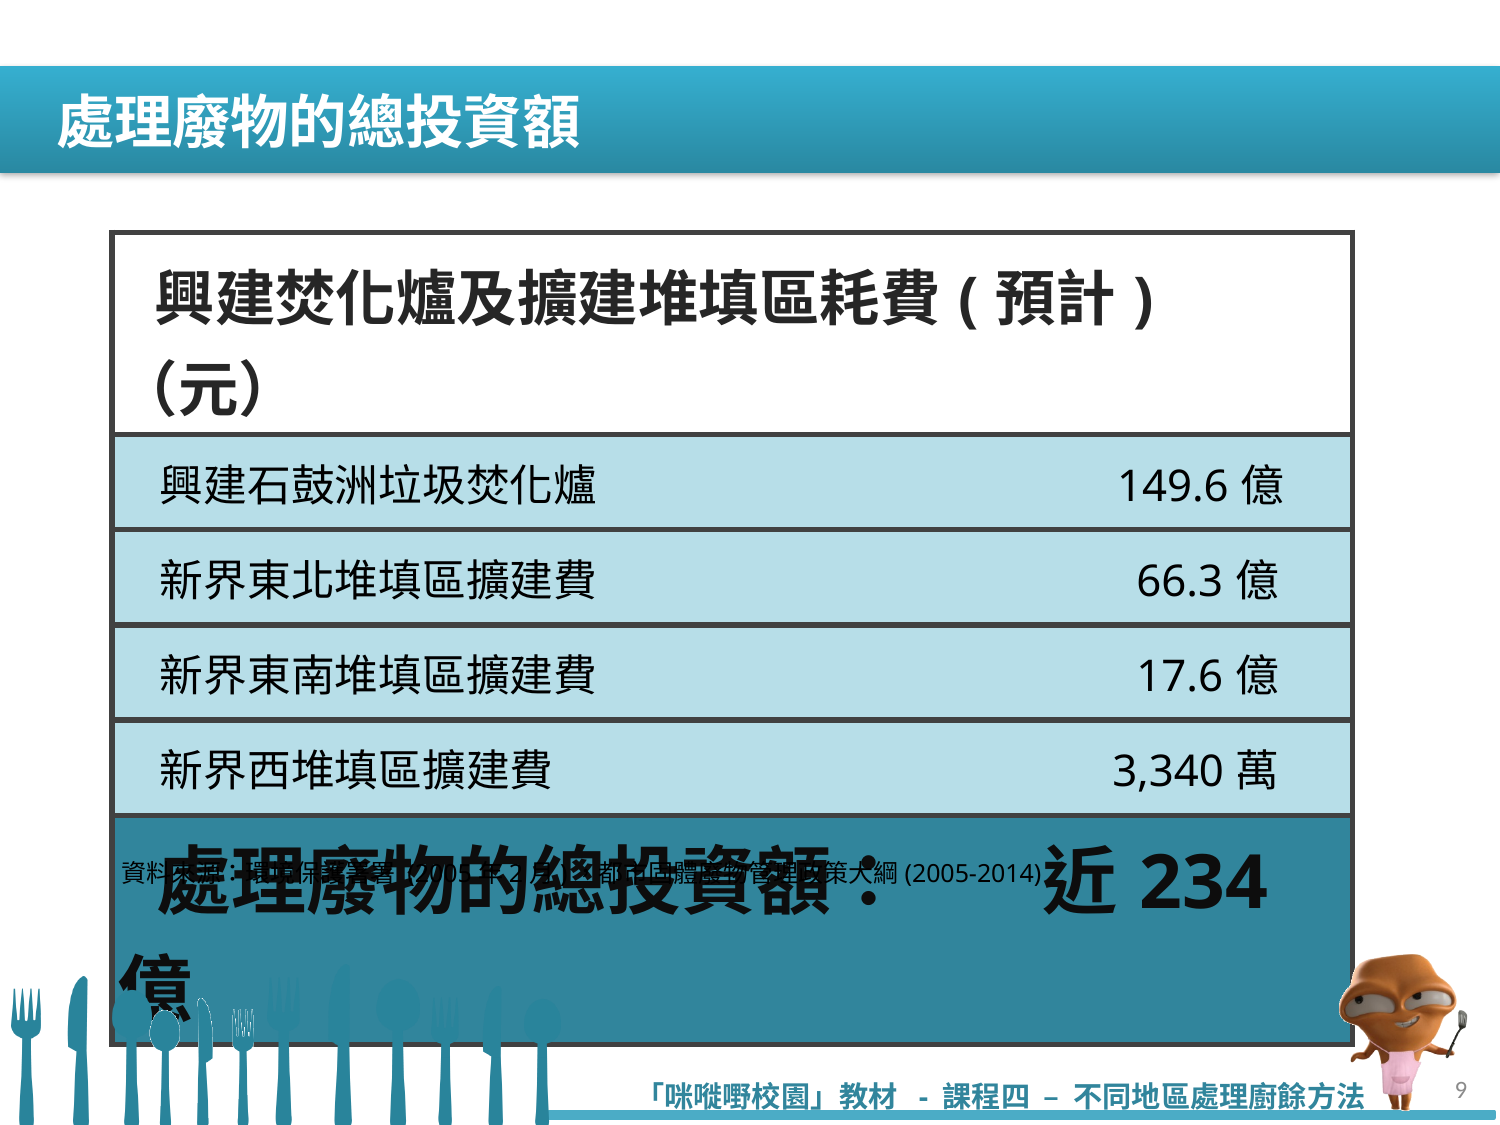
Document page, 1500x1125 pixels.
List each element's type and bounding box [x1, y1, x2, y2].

text_box [0, 66, 1500, 1125]
